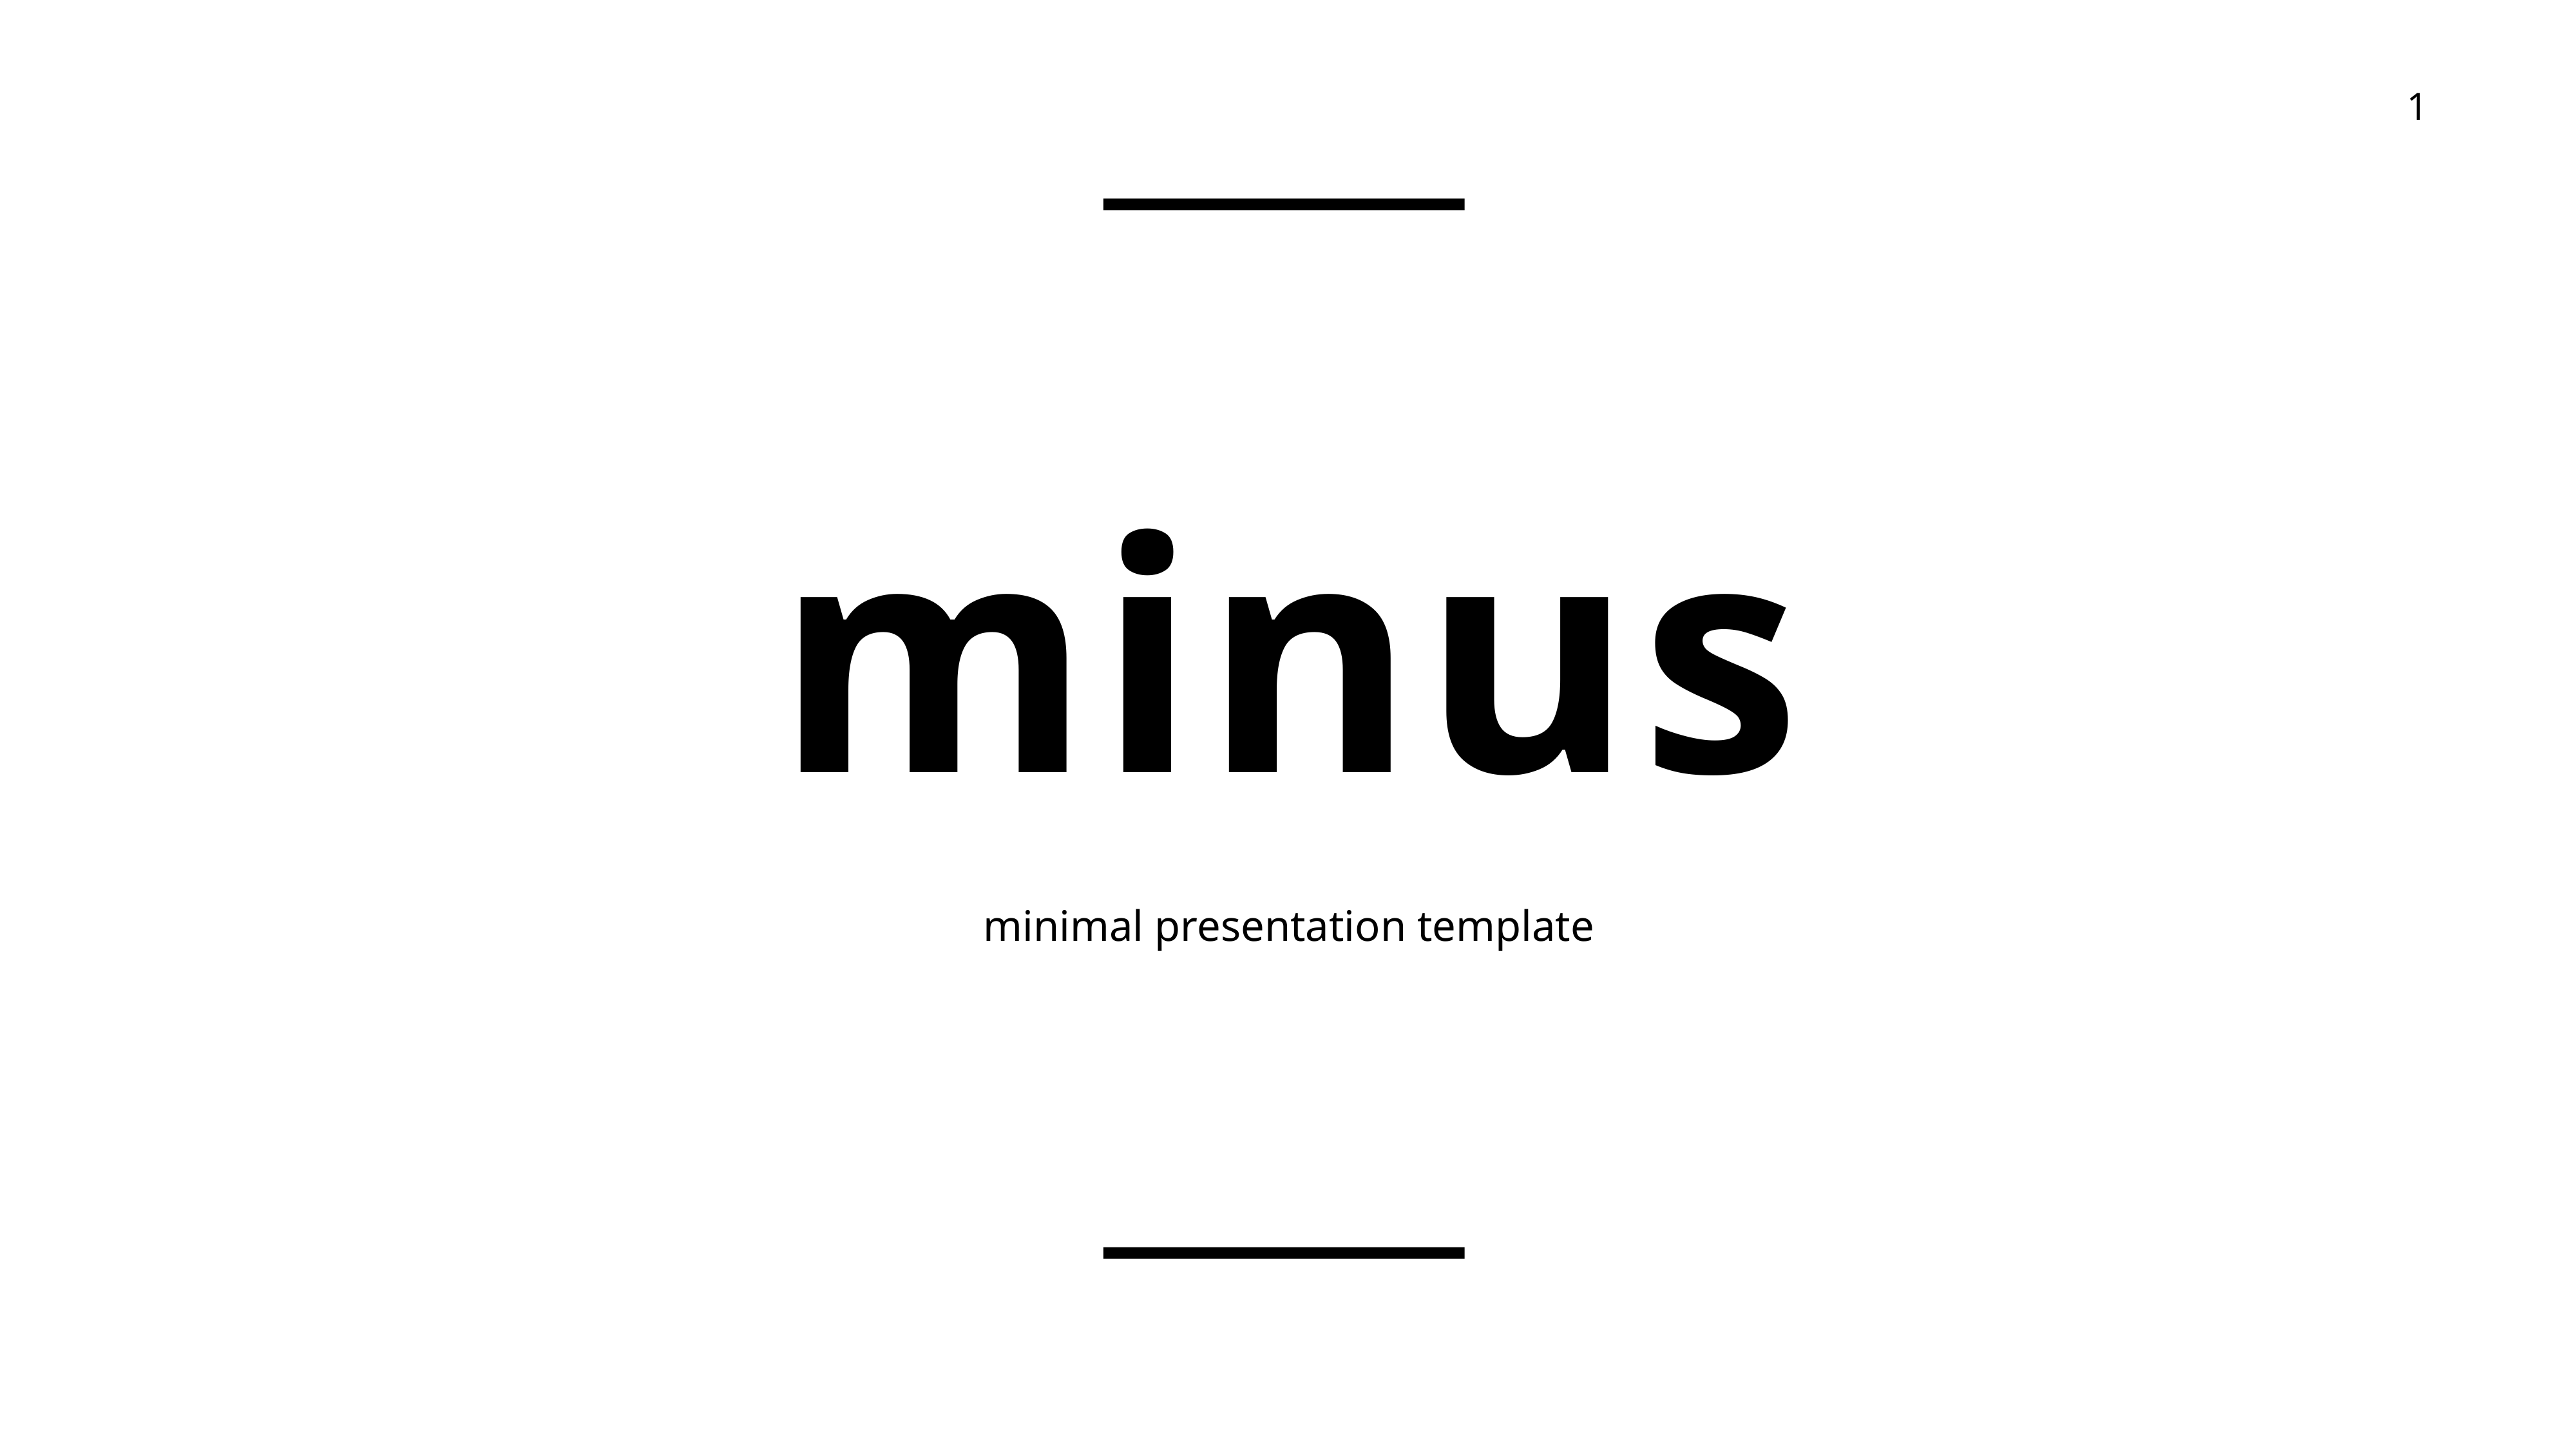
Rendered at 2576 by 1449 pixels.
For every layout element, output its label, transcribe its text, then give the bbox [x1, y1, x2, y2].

text_box minimal presentation template [761, 797, 1817, 955]
text_box minus [709, 447, 1869, 842]
text_box [1103, 198, 1465, 211]
text_box [1103, 1247, 1465, 1260]
